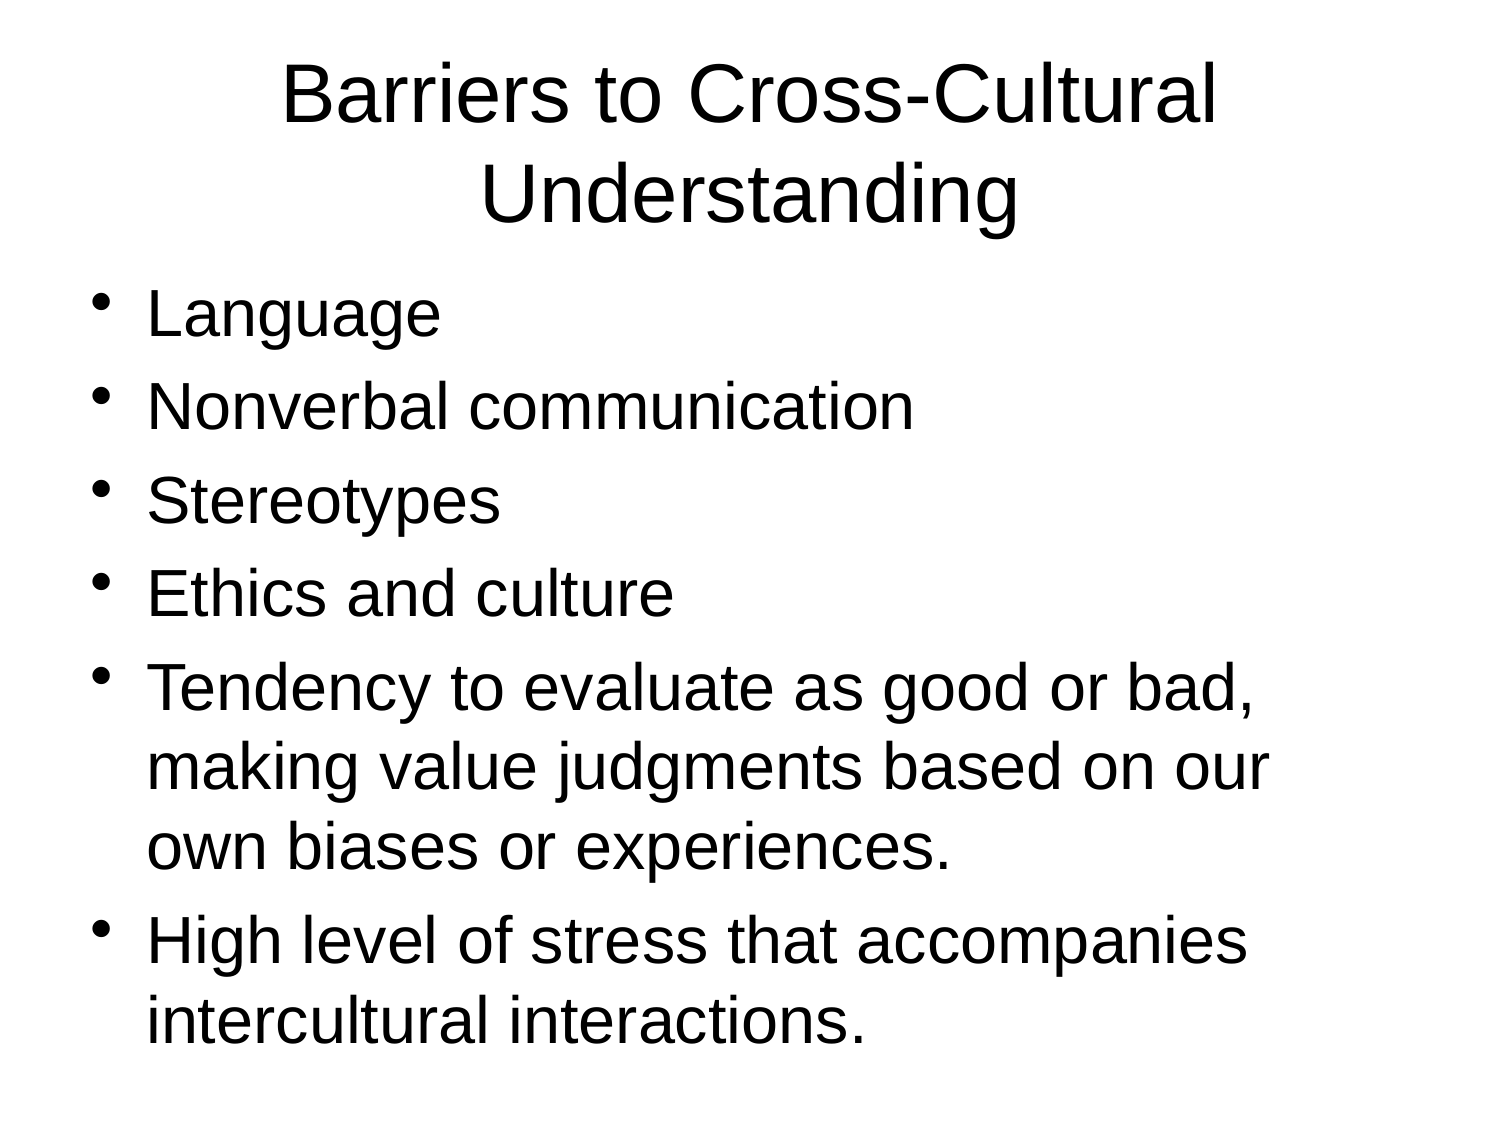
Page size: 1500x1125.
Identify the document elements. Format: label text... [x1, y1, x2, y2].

list Language Nonverbal communication Stereotypes Ethics and culture Tendency to evaluate as good or bad, making value judgments based on our own biases or experiences. High level of stress that accompanies intercultural interactions. [74, 262, 1426, 1006]
title Barriers to Cross-Cultural Understanding [74, 44, 1426, 233]
